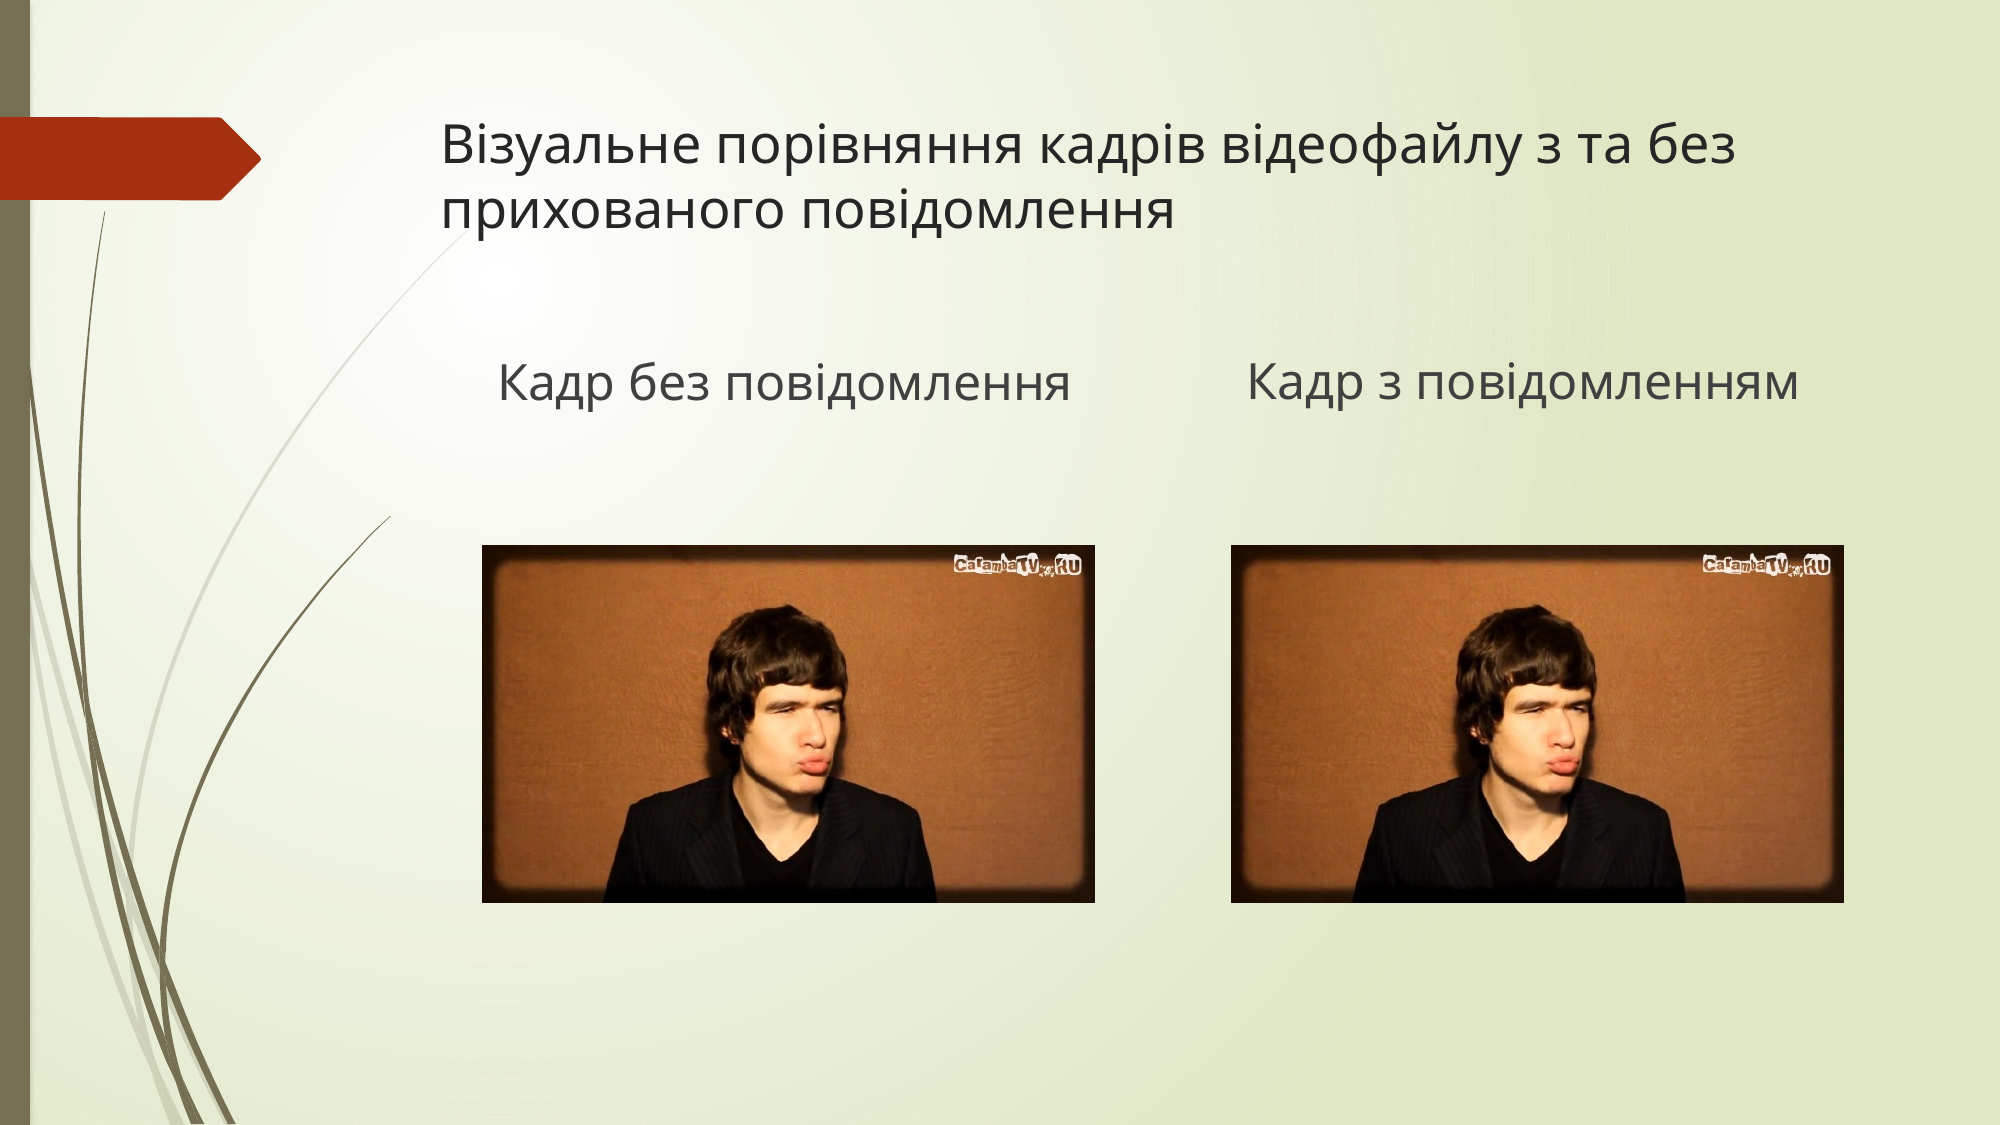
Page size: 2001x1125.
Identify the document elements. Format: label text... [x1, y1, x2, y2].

title Візуальне порівняння кадрів відеофайлу з та без прихованого повідомлення [425, 102, 1888, 313]
list Кадр без повідомлення [482, 323, 1138, 419]
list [1231, 544, 1844, 903]
list Кадр з повідомленням [1231, 323, 1888, 418]
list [481, 544, 1095, 903]
